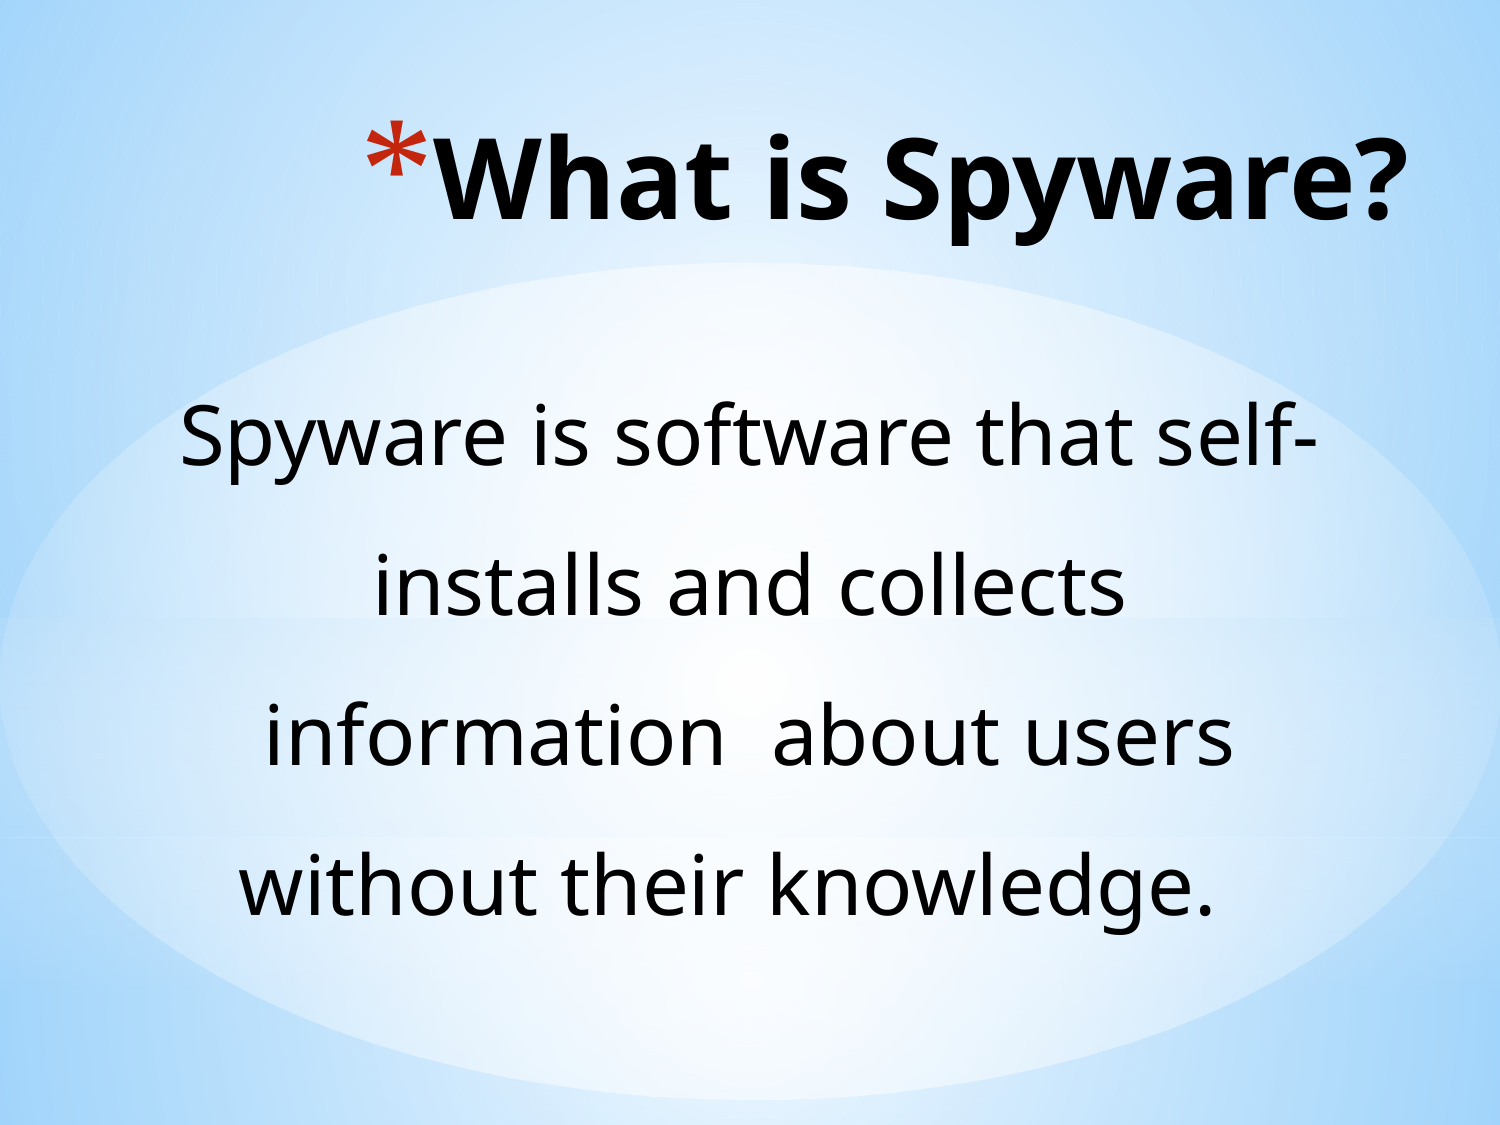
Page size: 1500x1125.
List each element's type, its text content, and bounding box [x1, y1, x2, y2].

text_box Spyware is software that self-installs and collects information about users without their knowledge. [137, 324, 1363, 940]
title What is Spyware? [75, 99, 1425, 288]
